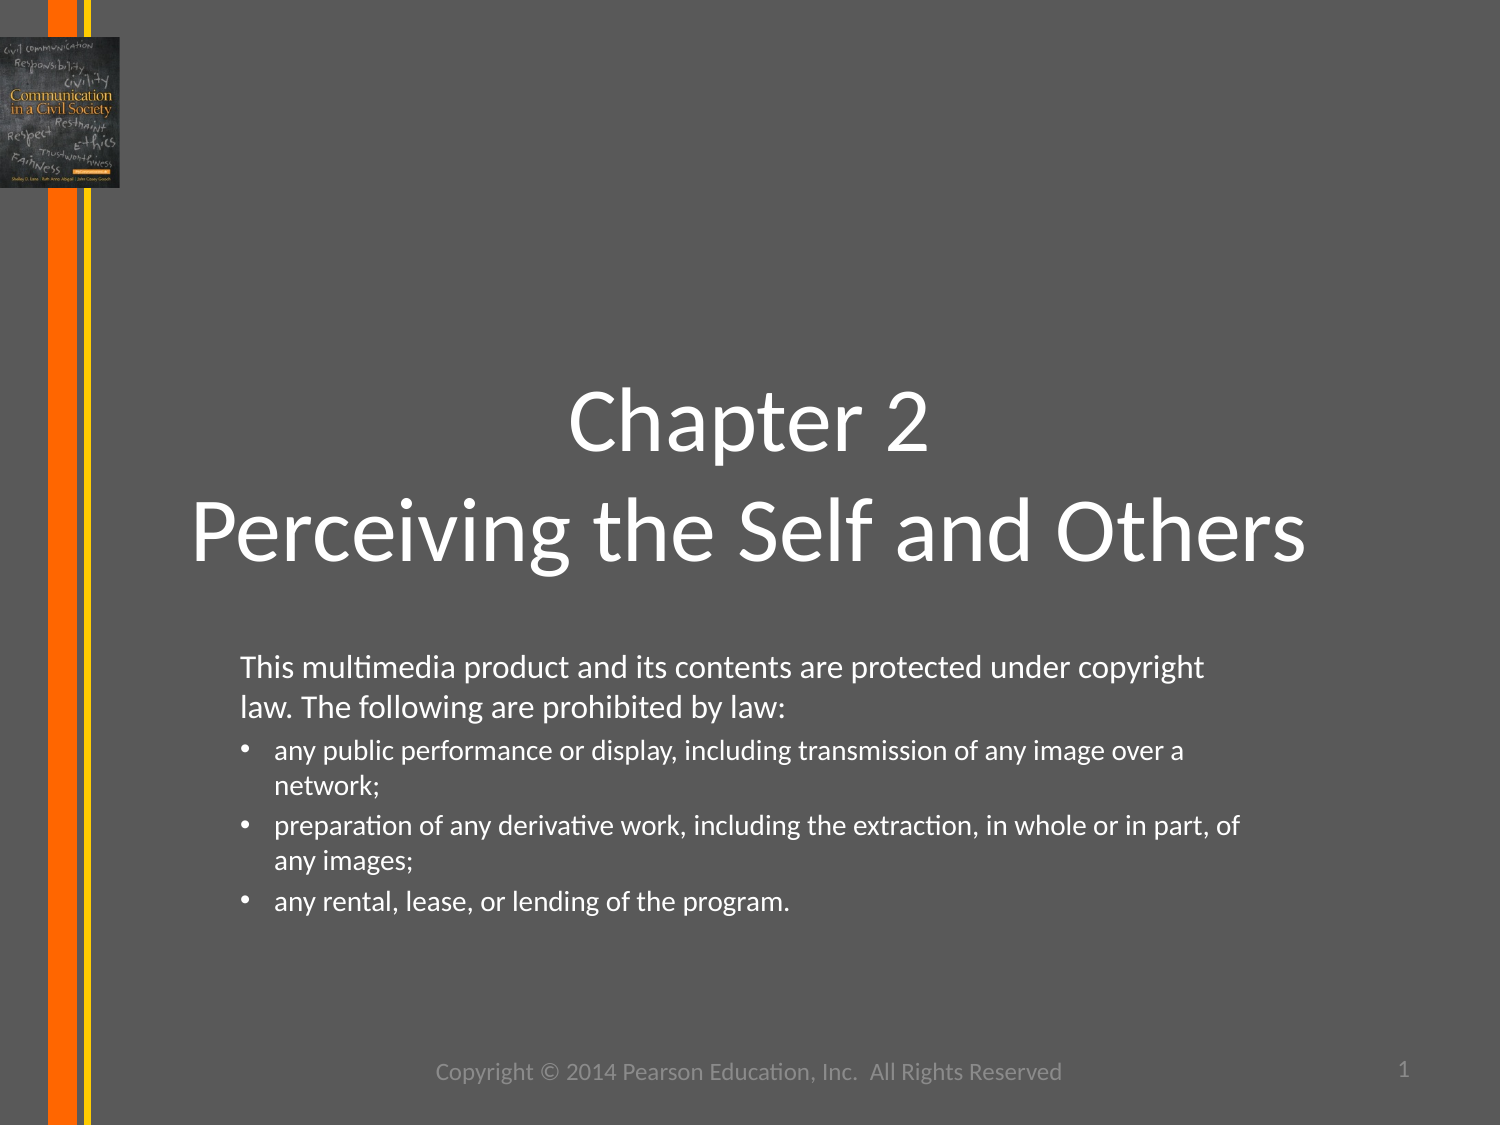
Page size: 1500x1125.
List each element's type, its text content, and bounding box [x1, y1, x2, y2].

picture [0, 37, 120, 188]
subtitle This multimedia product and its contents are protected under copyright law. The following are prohibited by law: any public performance or display, including transmission of any image over a network; preparation of any derivative work, including the extraction, in whole or in part, of any images; any rental, lease, or lending of the program. [224, 637, 1276, 926]
title Chapter 2 Perceiving the Self and Others [112, 349, 1388, 591]
footer Copyright © 2014 Pearson Education, Inc. All Rights Reserved [75, 1037, 1425, 1103]
